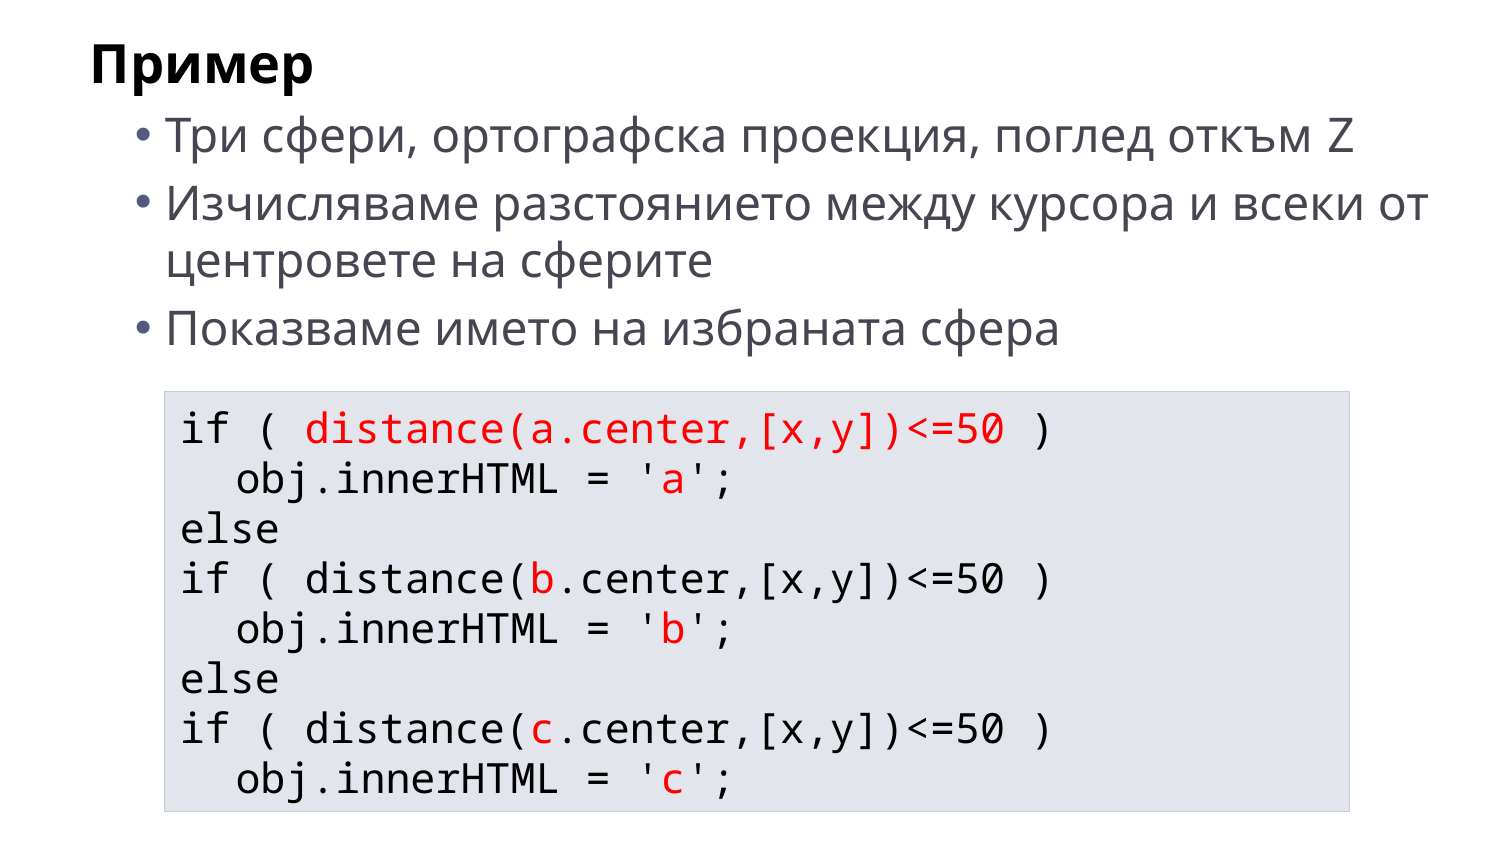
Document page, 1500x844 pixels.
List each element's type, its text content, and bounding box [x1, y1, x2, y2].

list Пример Три сфери, ортографска проекция, поглед откъм Z Изчисляваме разстоянието между курсора и всеки от центровете на сферите Показваме името на избраната сфера [75, 21, 1475, 835]
text_box if ( distance(a.center,[x,y])<=50 ) obj.innerHTML = 'a'; else if ( distance(b.center,[x,y])<=50 ) obj.innerHTML = 'b'; else if ( distance(c.center,[x,y])<=50 ) obj.innerHTML = 'c'; [164, 391, 1350, 812]
